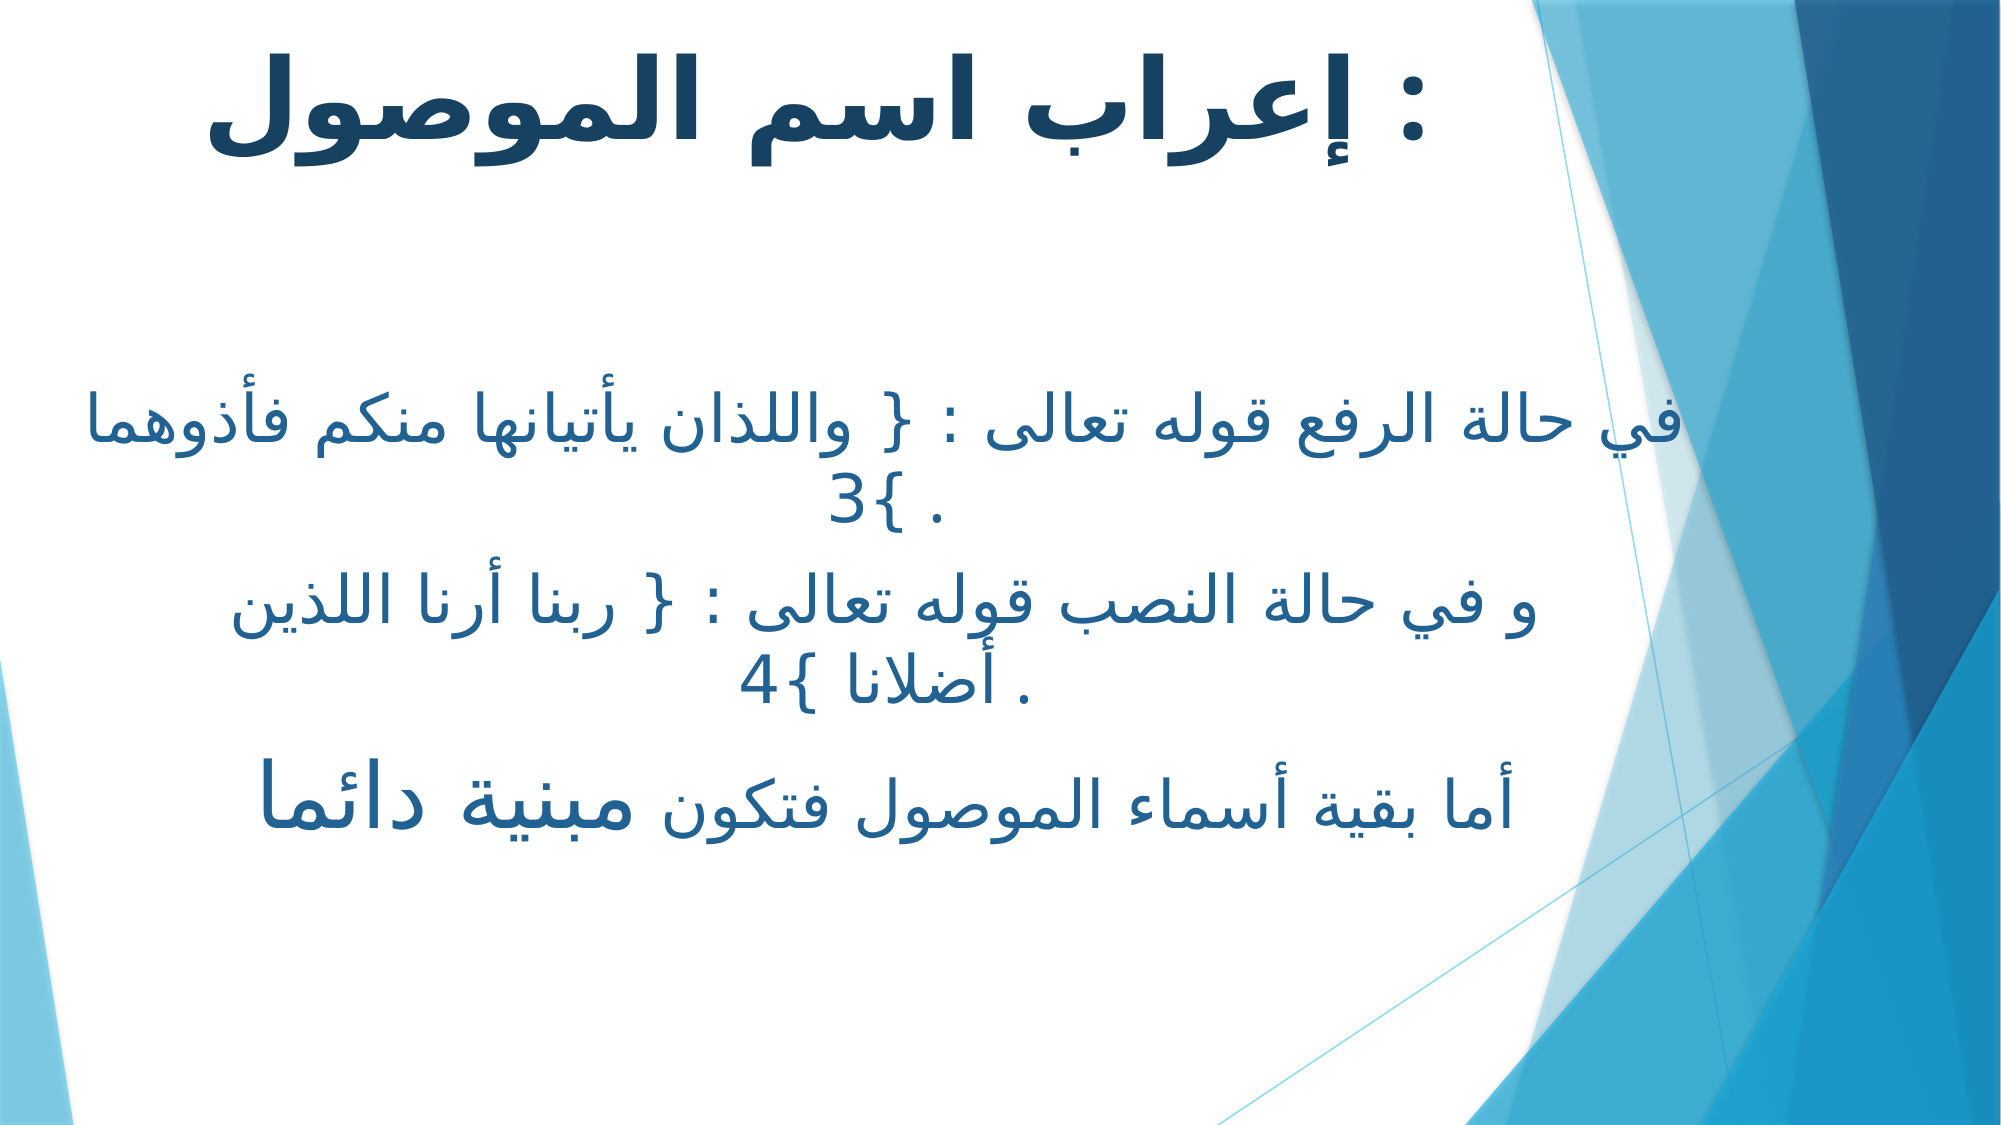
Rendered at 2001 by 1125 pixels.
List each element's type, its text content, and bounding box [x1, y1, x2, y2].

list في حالة الرفع قوله تعالى : { واللذان يأتيانها منكم فأذوهما }3 . و في حالة النصب قوله تعالى : { ربنا أرنا اللذين أضلانا }4 . أما بقية أسماء الموصول فتكون مبنية دائما [63, 166, 1709, 1025]
title إعراب اسم الموصول : [111, 19, 1522, 145]
